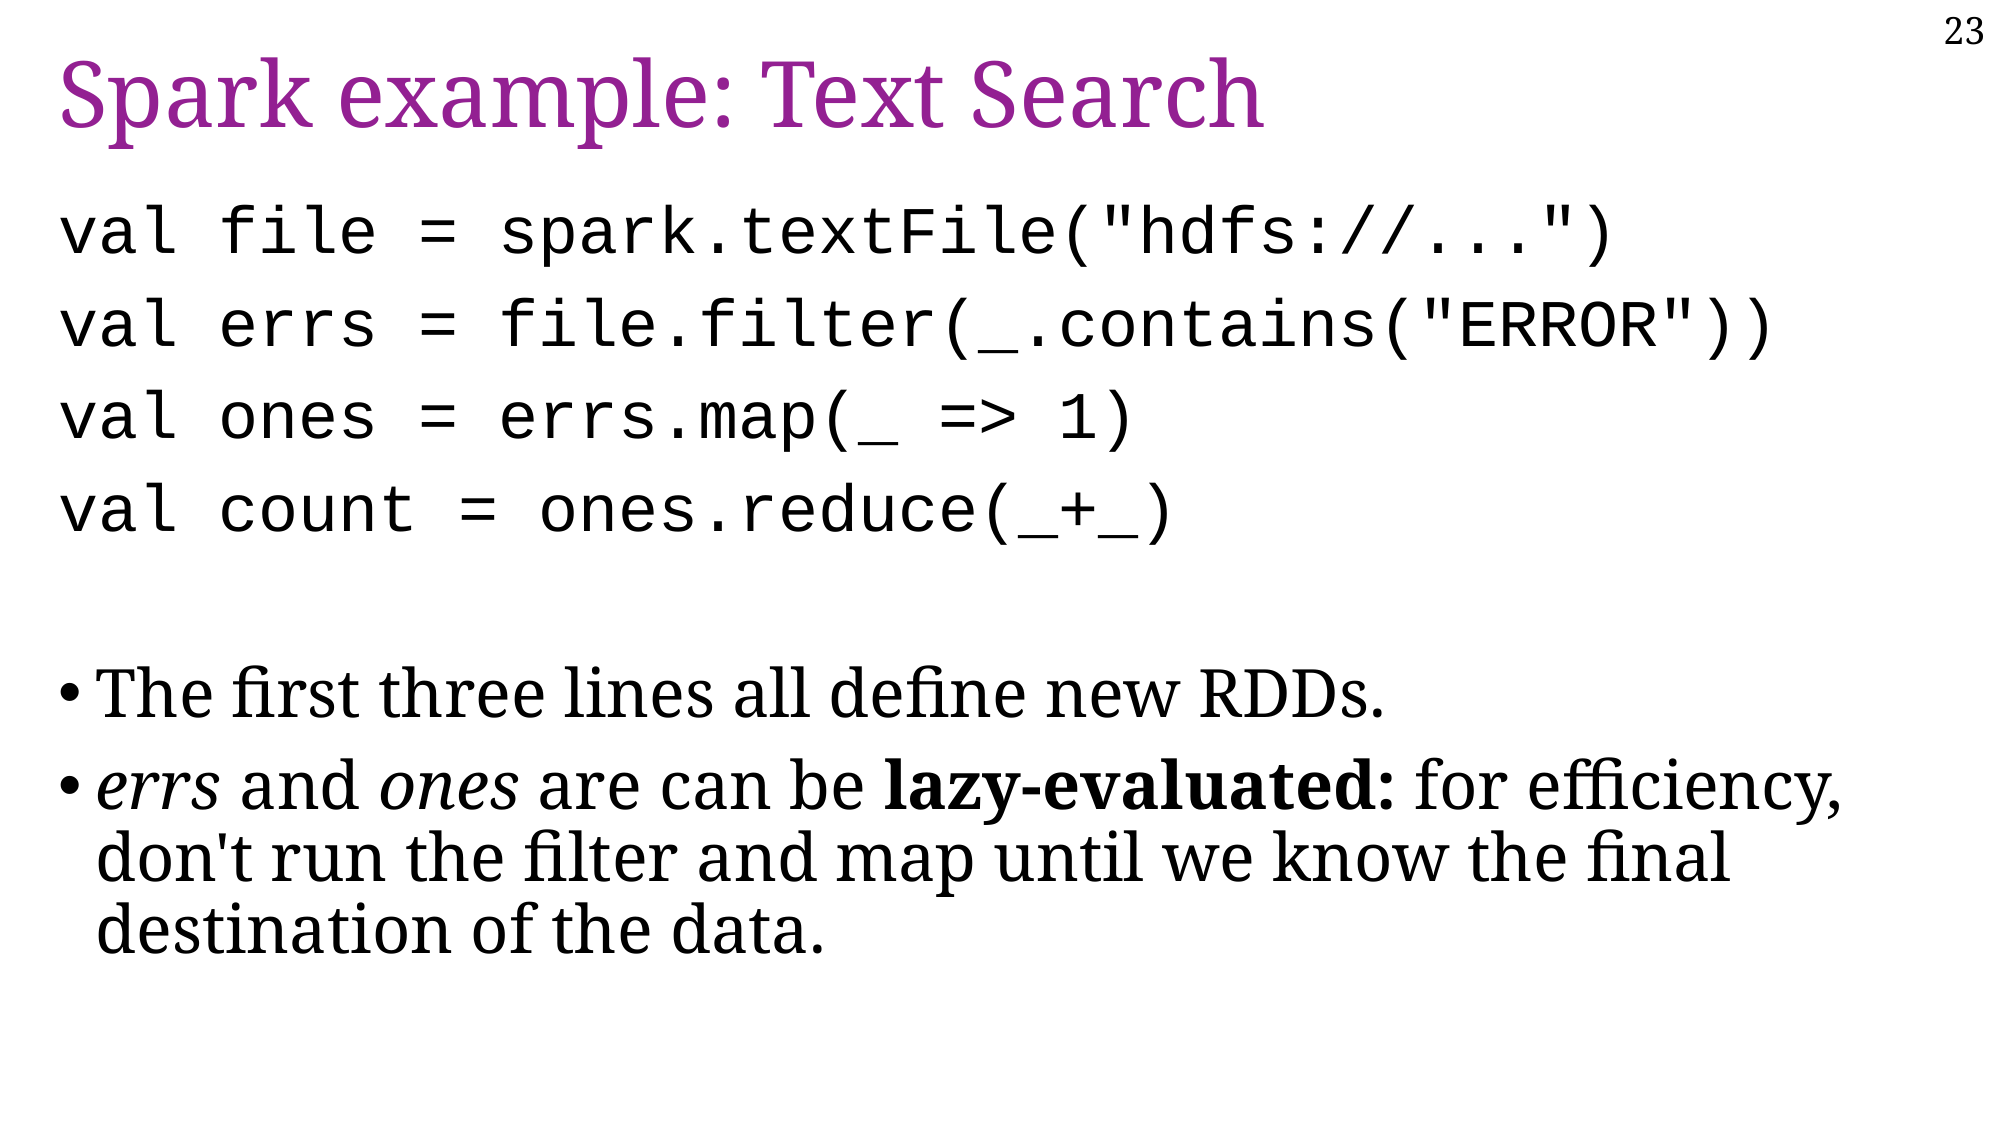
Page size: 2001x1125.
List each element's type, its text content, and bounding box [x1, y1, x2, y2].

title Spark example: Text Search [43, 25, 1953, 171]
list val file = spark.textFile("hdfs://...") val errs = file.filter(_.contains("ERROR")) val ones = errs.map(_ => 1) val count = ones.reduce(_+_) The first three lines all define new RDDs. errs and ones are can be lazy-evaluated: for efficiency, don't run the filter and map until we know the final destination of the data. [43, 188, 1953, 1106]
